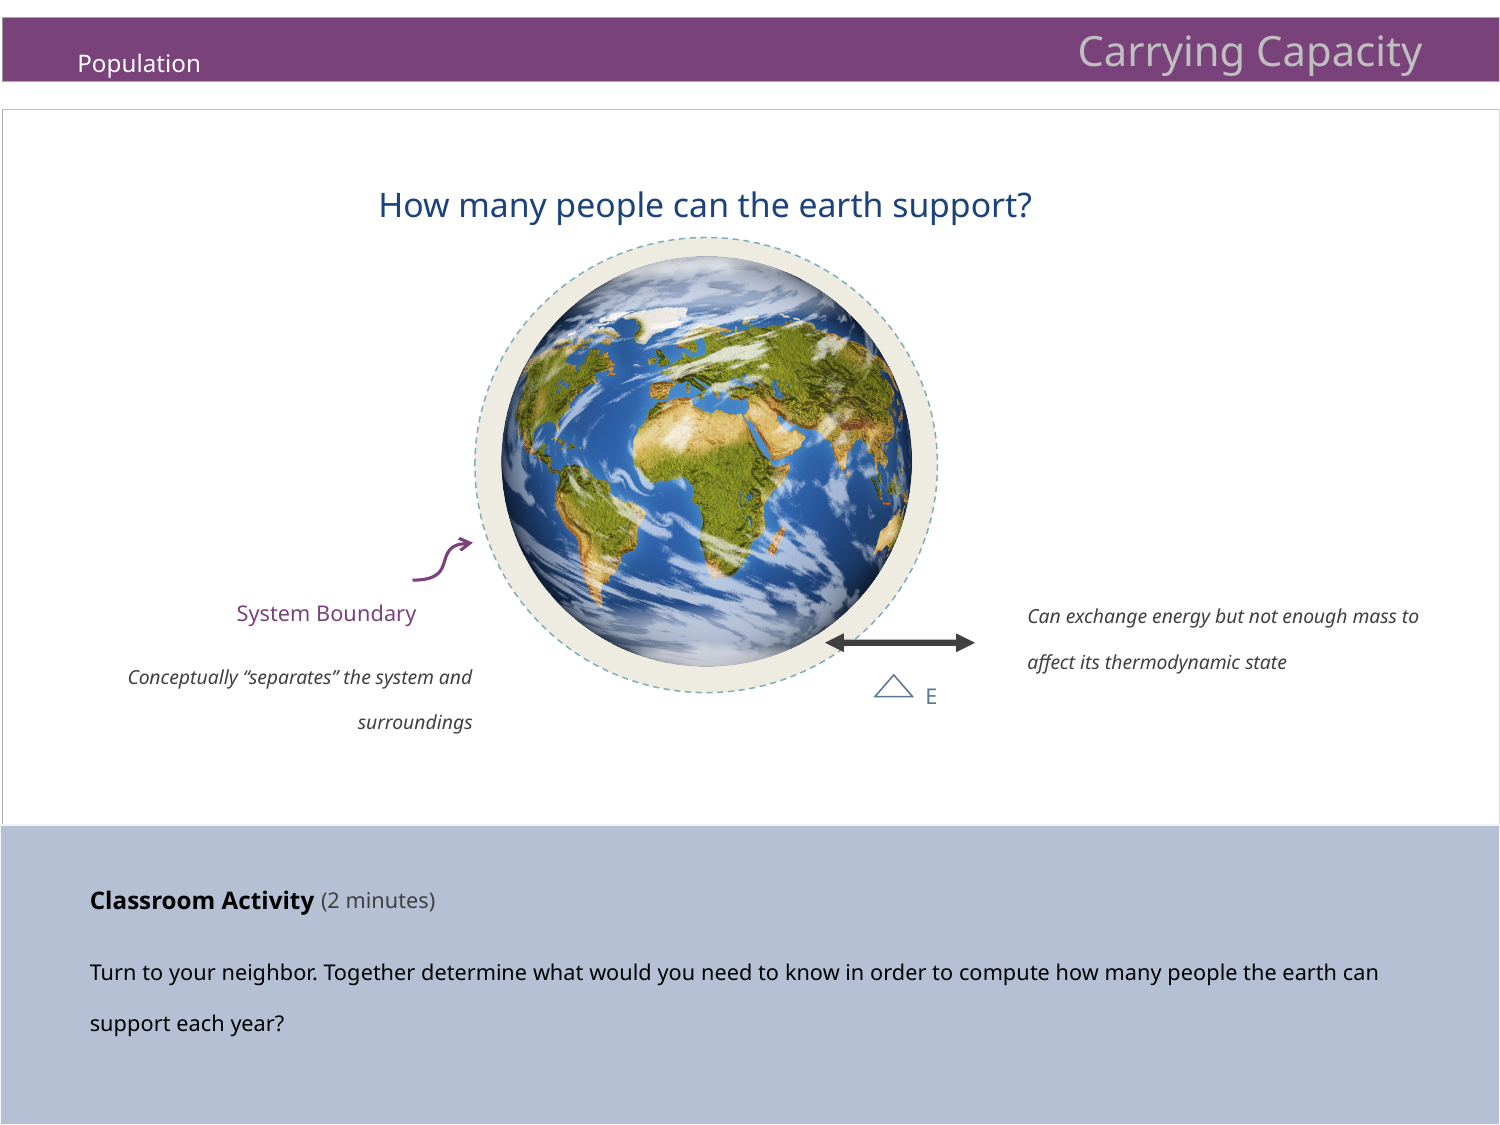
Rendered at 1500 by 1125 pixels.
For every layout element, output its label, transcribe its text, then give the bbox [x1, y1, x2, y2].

text_box [916, 636, 976, 649]
text_box Can exchange energy but not enough mass to affect its thermodynamic state [1012, 574, 1450, 681]
text_box [622, 237, 791, 253]
text_box E [910, 649, 953, 716]
text_box System Boundary [221, 567, 432, 634]
text_box [621, 677, 791, 693]
text_box [0, 824, 1500, 1125]
text_box [875, 677, 910, 697]
picture [0, 12, 1500, 824]
text_box How many people can the earth support? [363, 137, 1048, 232]
text_box Classroom Activity (2 minutes) Turn to your neighbor. Together determine what would you need to know in order to compute how many people the earth can support each year? [75, 849, 1450, 1043]
text_box [474, 374, 494, 556]
title Carrying Capacity [587, 24, 1438, 75]
text_box [916, 369, 938, 561]
text_box Conceptually “separates” the system and surroundings [24, 635, 488, 741]
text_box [423, 530, 462, 592]
